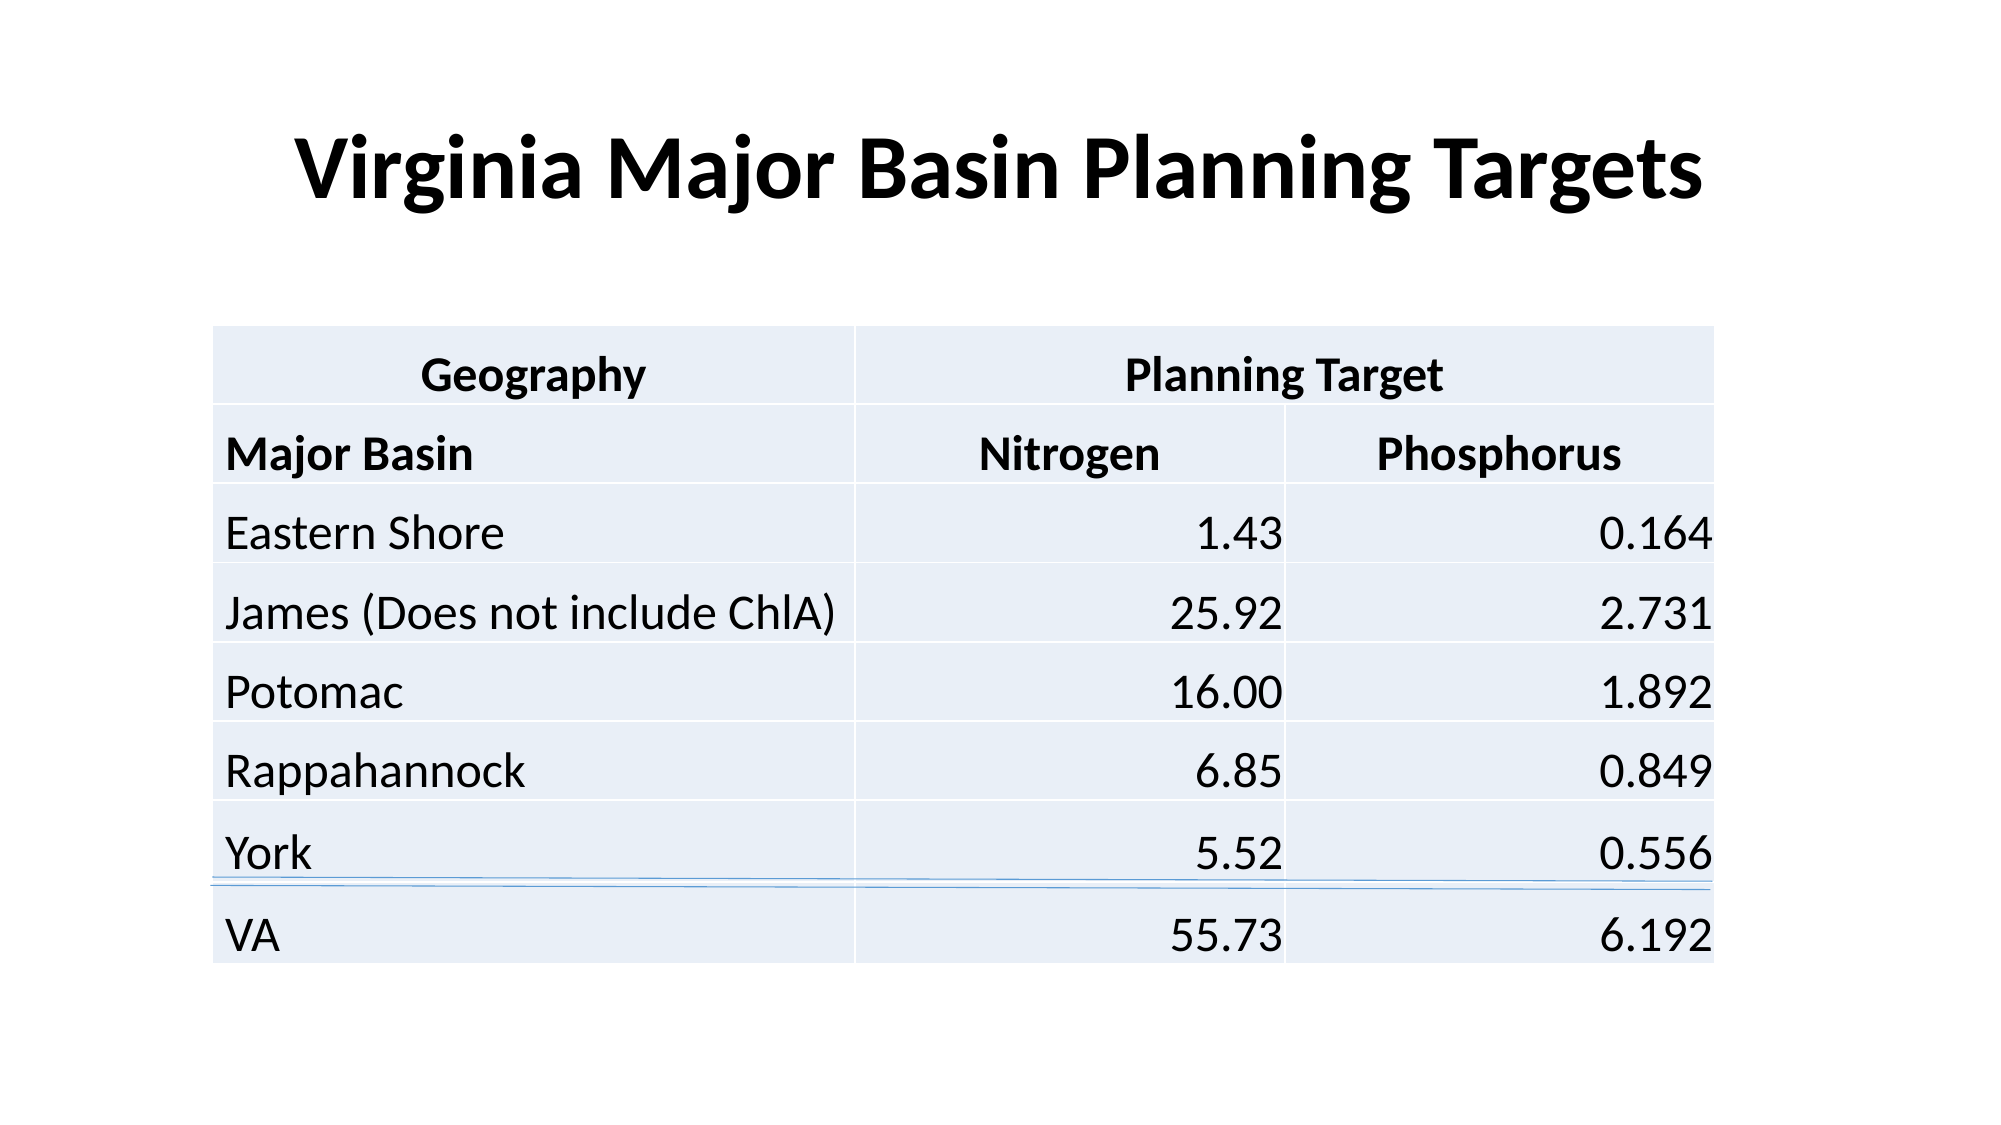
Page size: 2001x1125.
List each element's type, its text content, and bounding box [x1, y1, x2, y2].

table_cell Phosphorus [1286, 405, 1714, 482]
table_cell James (Does not include ChlA) [213, 563, 854, 641]
table_cell 2.731 [1286, 563, 1714, 641]
table_cell 0.164 [1286, 484, 1714, 562]
table_cell 0.556 [1286, 801, 1714, 881]
table_cell 16.00 [856, 643, 1284, 720]
table_cell 1.892 [1286, 643, 1714, 720]
table_header Geography [213, 326, 854, 403]
table_cell Nitrogen [856, 405, 1284, 482]
table_cell VA [213, 890, 854, 963]
table_cell 1.43 [856, 484, 1284, 562]
table_cell 55.73 [856, 890, 1284, 963]
table_cell 6.192 [1286, 883, 1714, 963]
title Virginia Major Basin Planning Targets [137, 59, 1863, 278]
table_cell 5.52 [856, 801, 1284, 877]
table_cell 25.92 [856, 563, 1284, 641]
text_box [212, 877, 1713, 882]
table_cell 6.85 [856, 722, 1284, 799]
table_cell 0.849 [1286, 722, 1714, 799]
table_header Planning Target [856, 326, 1714, 403]
table_cell Rappahannock [213, 722, 854, 799]
table_cell Eastern Shore [213, 484, 854, 562]
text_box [210, 885, 1711, 890]
table_cell Major Basin [213, 405, 854, 482]
table_cell Potomac [213, 643, 854, 720]
table_cell York [213, 801, 854, 877]
